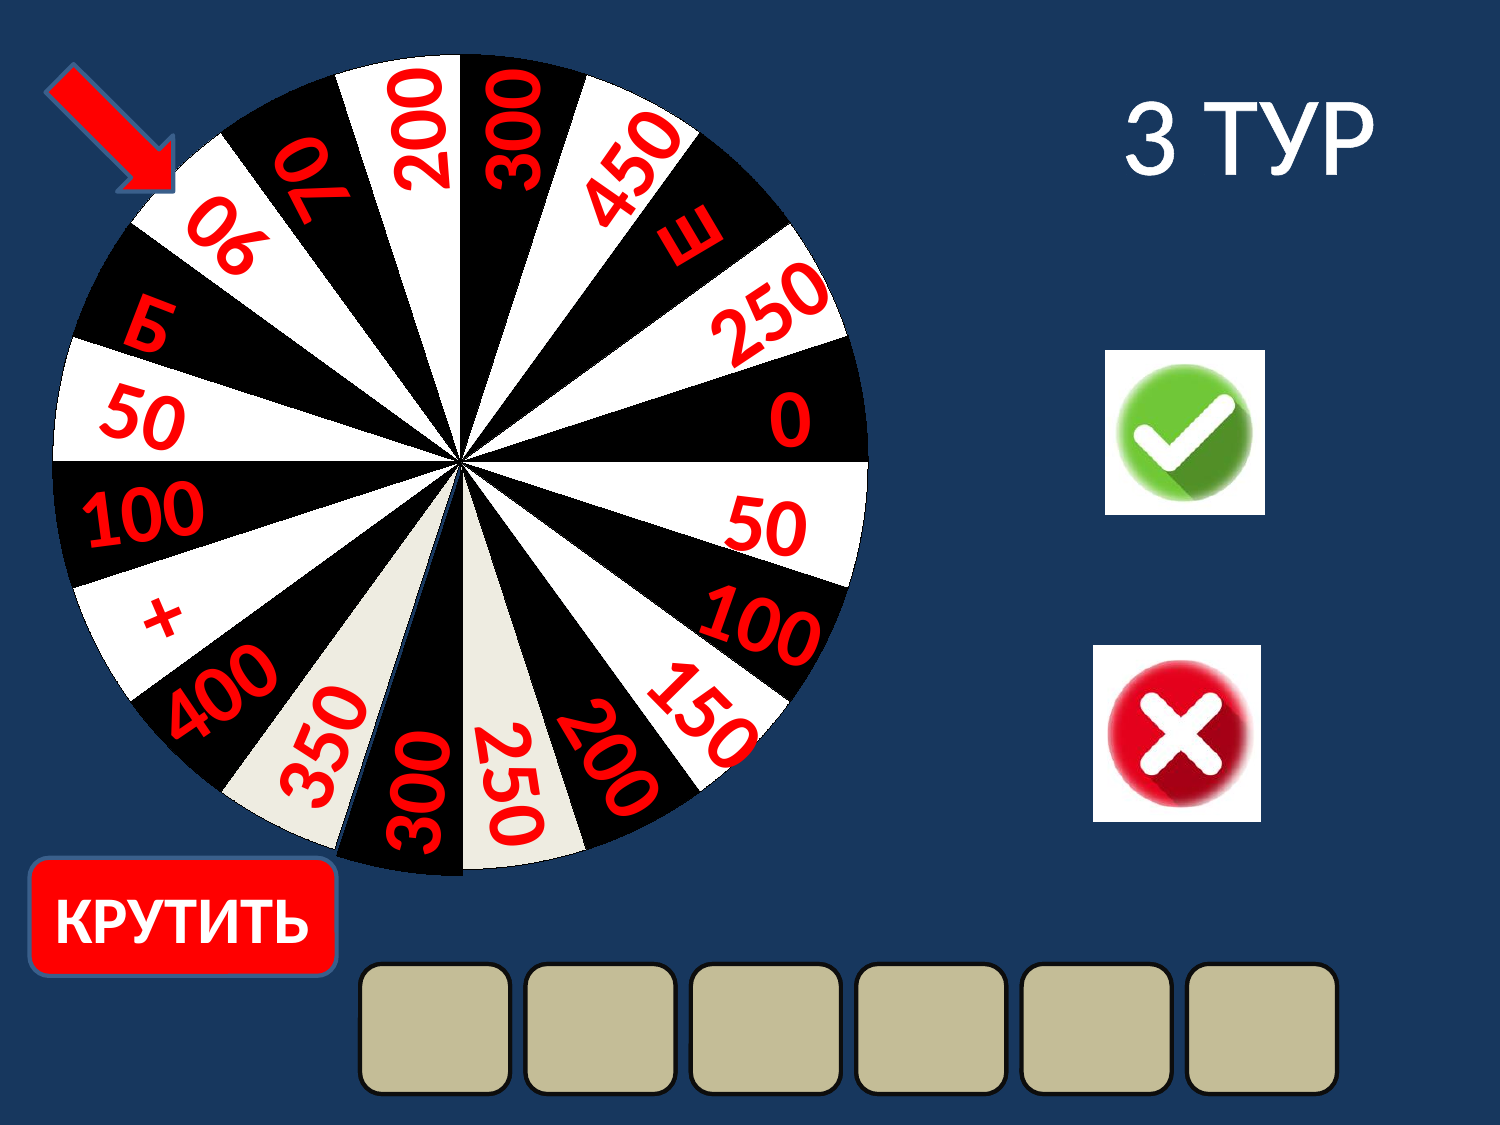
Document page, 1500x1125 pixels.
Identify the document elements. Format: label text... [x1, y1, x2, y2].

text_box [688, 961, 843, 1097]
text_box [41, 42, 881, 882]
text_box 3 ТУР [1104, 54, 1394, 205]
picture [1092, 644, 1262, 823]
text_box КРУТИТЬ [27, 861, 339, 978]
text_box [854, 961, 1009, 1097]
text_box [357, 961, 513, 1097]
text_box [1019, 961, 1174, 1097]
text_box [1184, 961, 1340, 1097]
picture [1104, 349, 1266, 516]
text_box [523, 961, 678, 1097]
